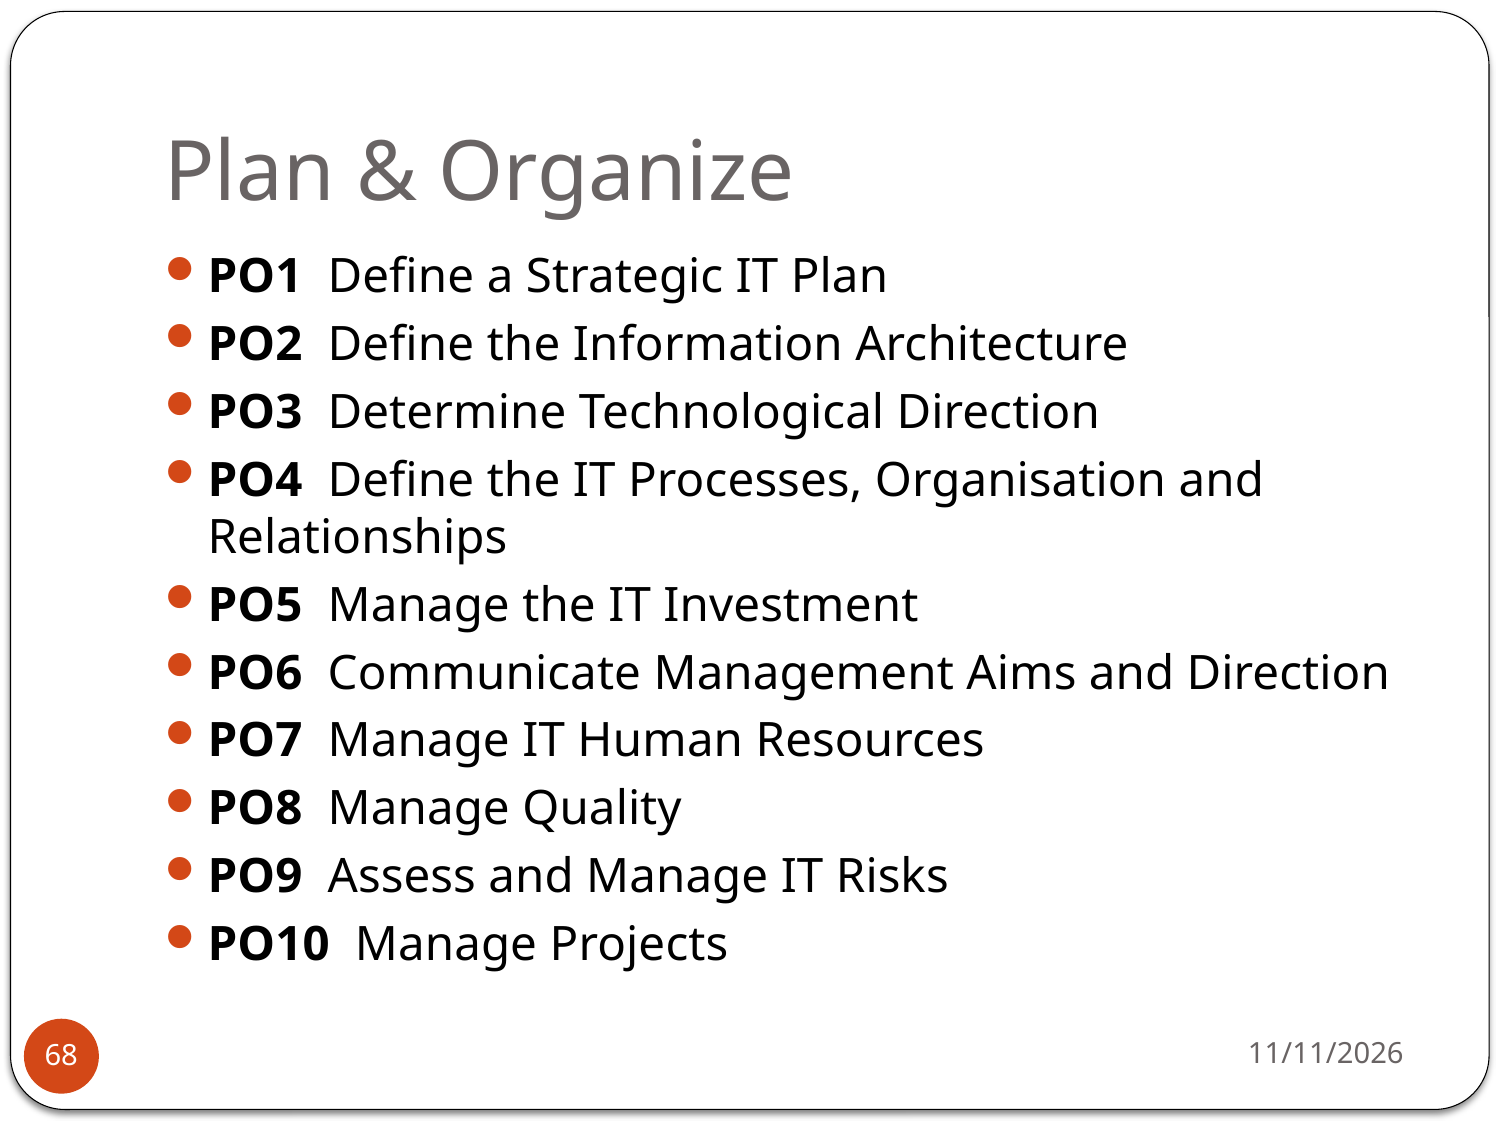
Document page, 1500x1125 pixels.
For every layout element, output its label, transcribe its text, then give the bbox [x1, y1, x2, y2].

title Plan & Organize [150, 45, 1425, 233]
slide_number 68 [23, 1018, 99, 1094]
list PO1 Define a Strategic IT Plan PO2 Define the Information Architecture PO3 Determine Technological Direction PO4 Define the IT Processes, Organisation and Relationships PO5 Manage the IT Investment PO6 Communicate Management Aims and Direction PO7 Manage IT Human Resources PO8 Manage Quality PO9 Assess and Manage IT Risks PO10 Manage Projects [150, 237, 1425, 988]
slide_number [1012, 1015, 1419, 1094]
